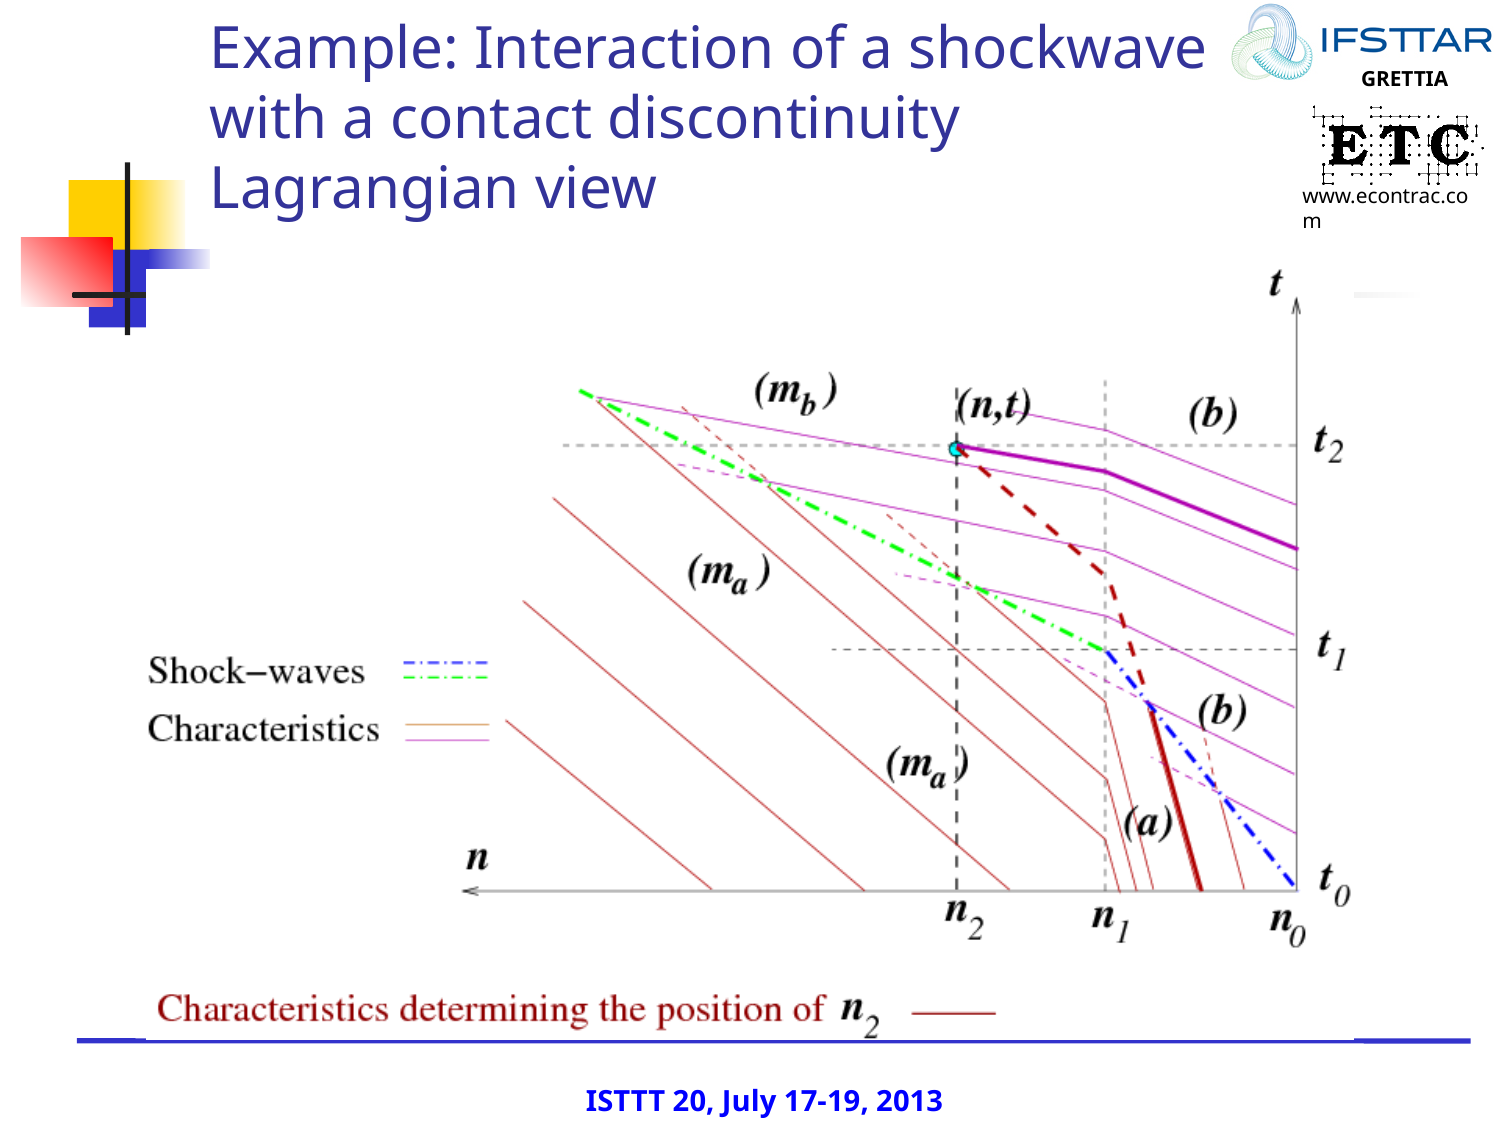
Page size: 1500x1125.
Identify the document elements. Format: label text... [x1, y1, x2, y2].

title Example: Interaction of a shockwave with a contact discontinuity Lagrangian view [194, 0, 1306, 229]
picture [145, 269, 1355, 1040]
picture [1409, 74, 1417, 82]
picture [1306, 2, 1494, 82]
picture [1312, 105, 1484, 185]
footer ISTTT 20, July 17-19, 2013 [64, 1049, 1465, 1125]
